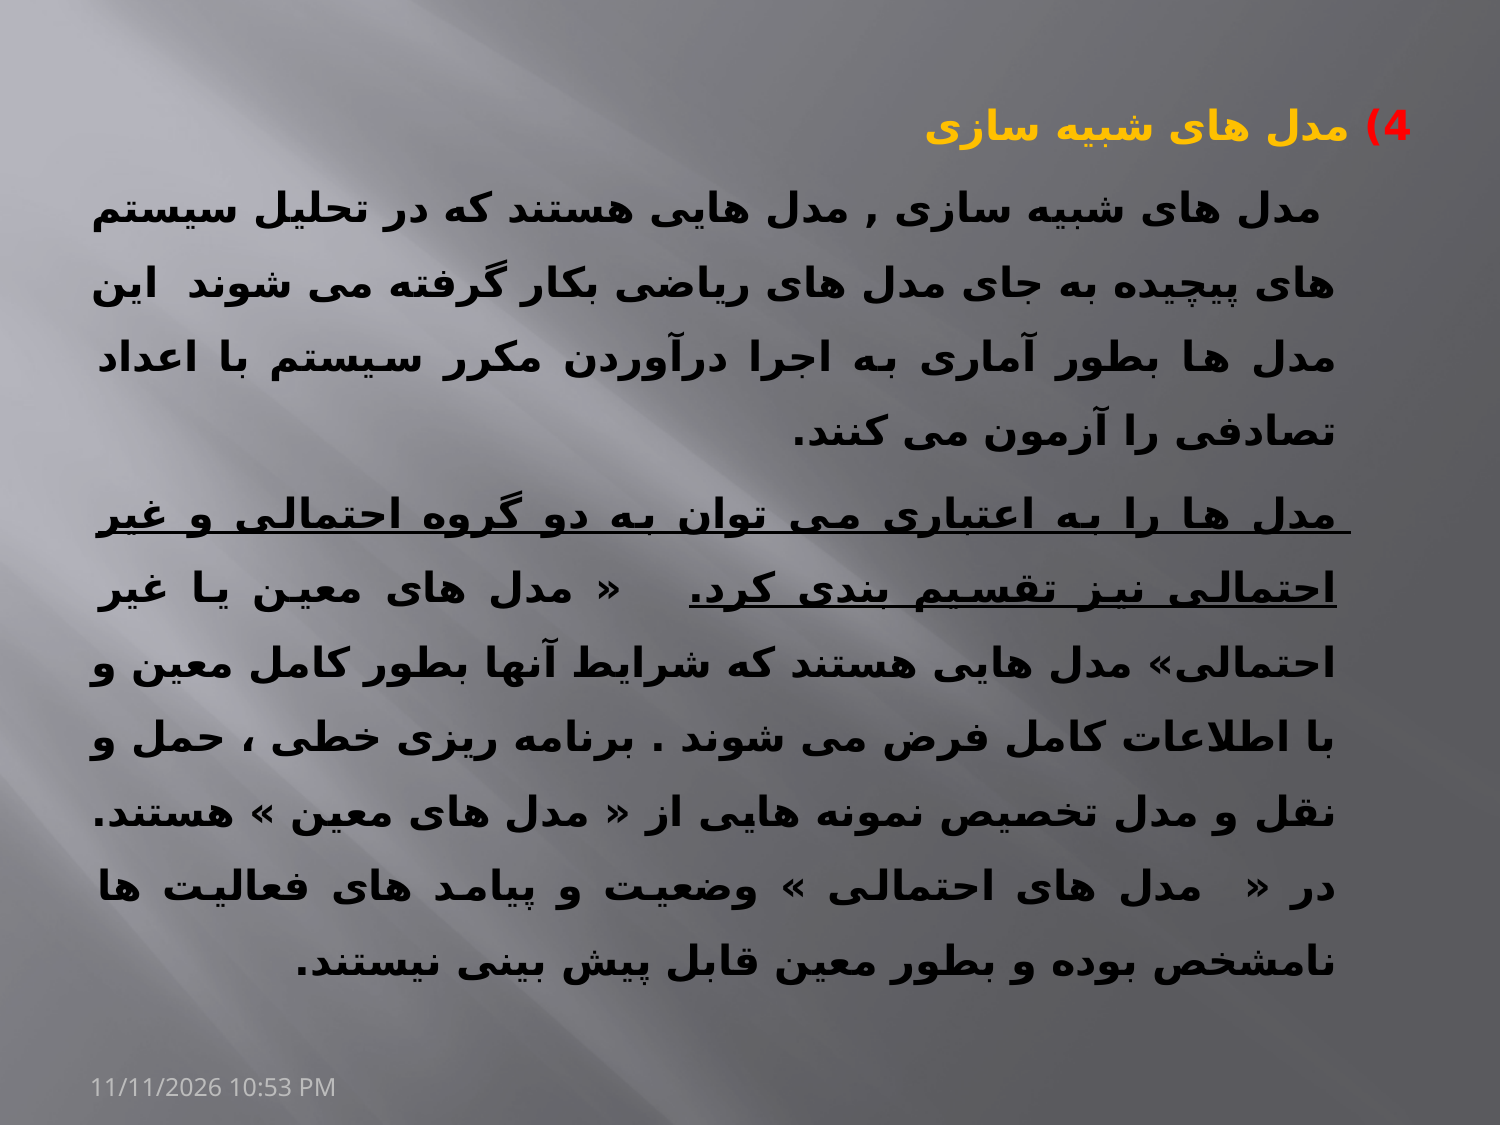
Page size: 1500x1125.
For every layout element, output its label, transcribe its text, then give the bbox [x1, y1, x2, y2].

slide_number 20/مارس/1 [75, 1052, 425, 1113]
list 4) مدل های شبیه سازی مدل های شبیه سازی , مدل هایی هستند که در تحلیل سیستم های پیچیده به جای مدل های ریاضی بکار گرفته می شوند این مدل ها بطور آماری به اجرا درآوردن مکرر سیستم با اعداد تصادفی را آزمون می کنند. مدل ها را به اعتباری می توان به دو گروه احتمالی و غیر احتمالی نیز تقسیم بندی کرد. « مدل های معین یا غیر احتمالی» مدل هایی هستند که شرایط آنها بطور کامل معین و با اطلاعات کامل فرض می شوند . برنامه ریزی خطی ، حمل و نقل و مدل تخصیص نمونه هایی از « مدل های معین » هستند. در « مدل های احتمالی » وضعیت و پیامد های فعالیت ها نامشخص بوده و بطور معین قابل پیش بینی نیستند. [76, 66, 1427, 1047]
